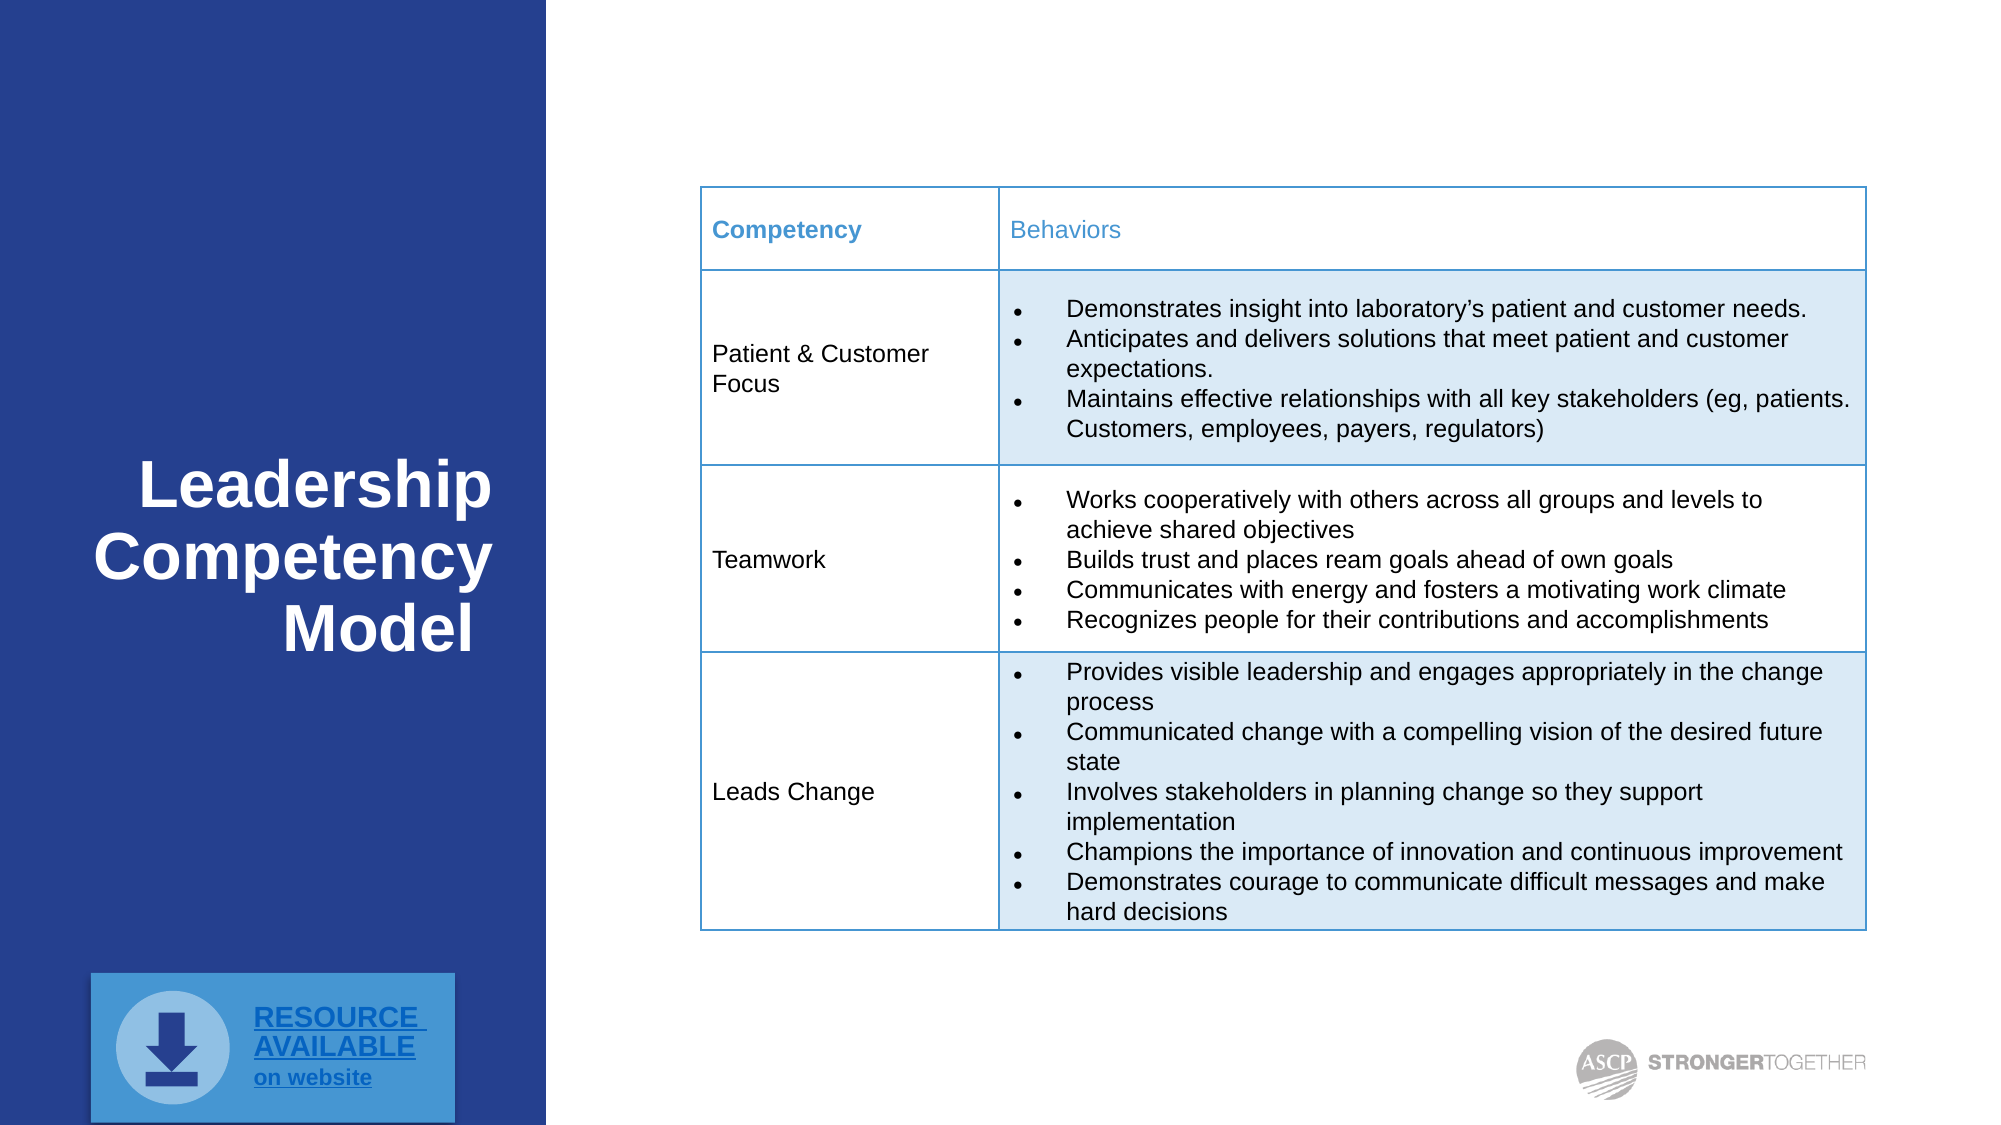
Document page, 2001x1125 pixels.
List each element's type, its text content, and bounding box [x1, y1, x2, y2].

table_cell Patient & Customer Focus [702, 271, 998, 464]
title Leadership Competency Model [37, 448, 509, 667]
table_cell Leads Change [702, 653, 998, 929]
table_cell Provides visible leadership and engages appropriately in the change process Communicated change with a compelling vision of the desired future state Involves stakeholders in planning change so they support implementation Champions the importance of innovation and continuous improvement Demonstrates courage to communicate difficult messages and make hard decisions [1000, 653, 1865, 929]
table_cell Demonstrates insight into laboratory’s patient and customer needs. Anticipates and delivers solutions that meet patient and customer expectations. Maintains effective relationships with all key stakeholders (eg, patients. Customers, employees, payers, regulators) [1000, 271, 1865, 464]
table_cell Teamwork [702, 466, 998, 651]
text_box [90, 972, 456, 1123]
picture [1576, 1039, 1866, 1100]
table_header Behaviors [1000, 188, 1865, 269]
table_cell Works cooperatively with others across all groups and levels to achieve shared objectives Builds trust and places ream goals ahead of own goals Communicates with energy and fosters a motivating work climate Recognizes people for their contributions and accomplishments [1000, 466, 1865, 651]
table_header Competency [702, 188, 998, 269]
